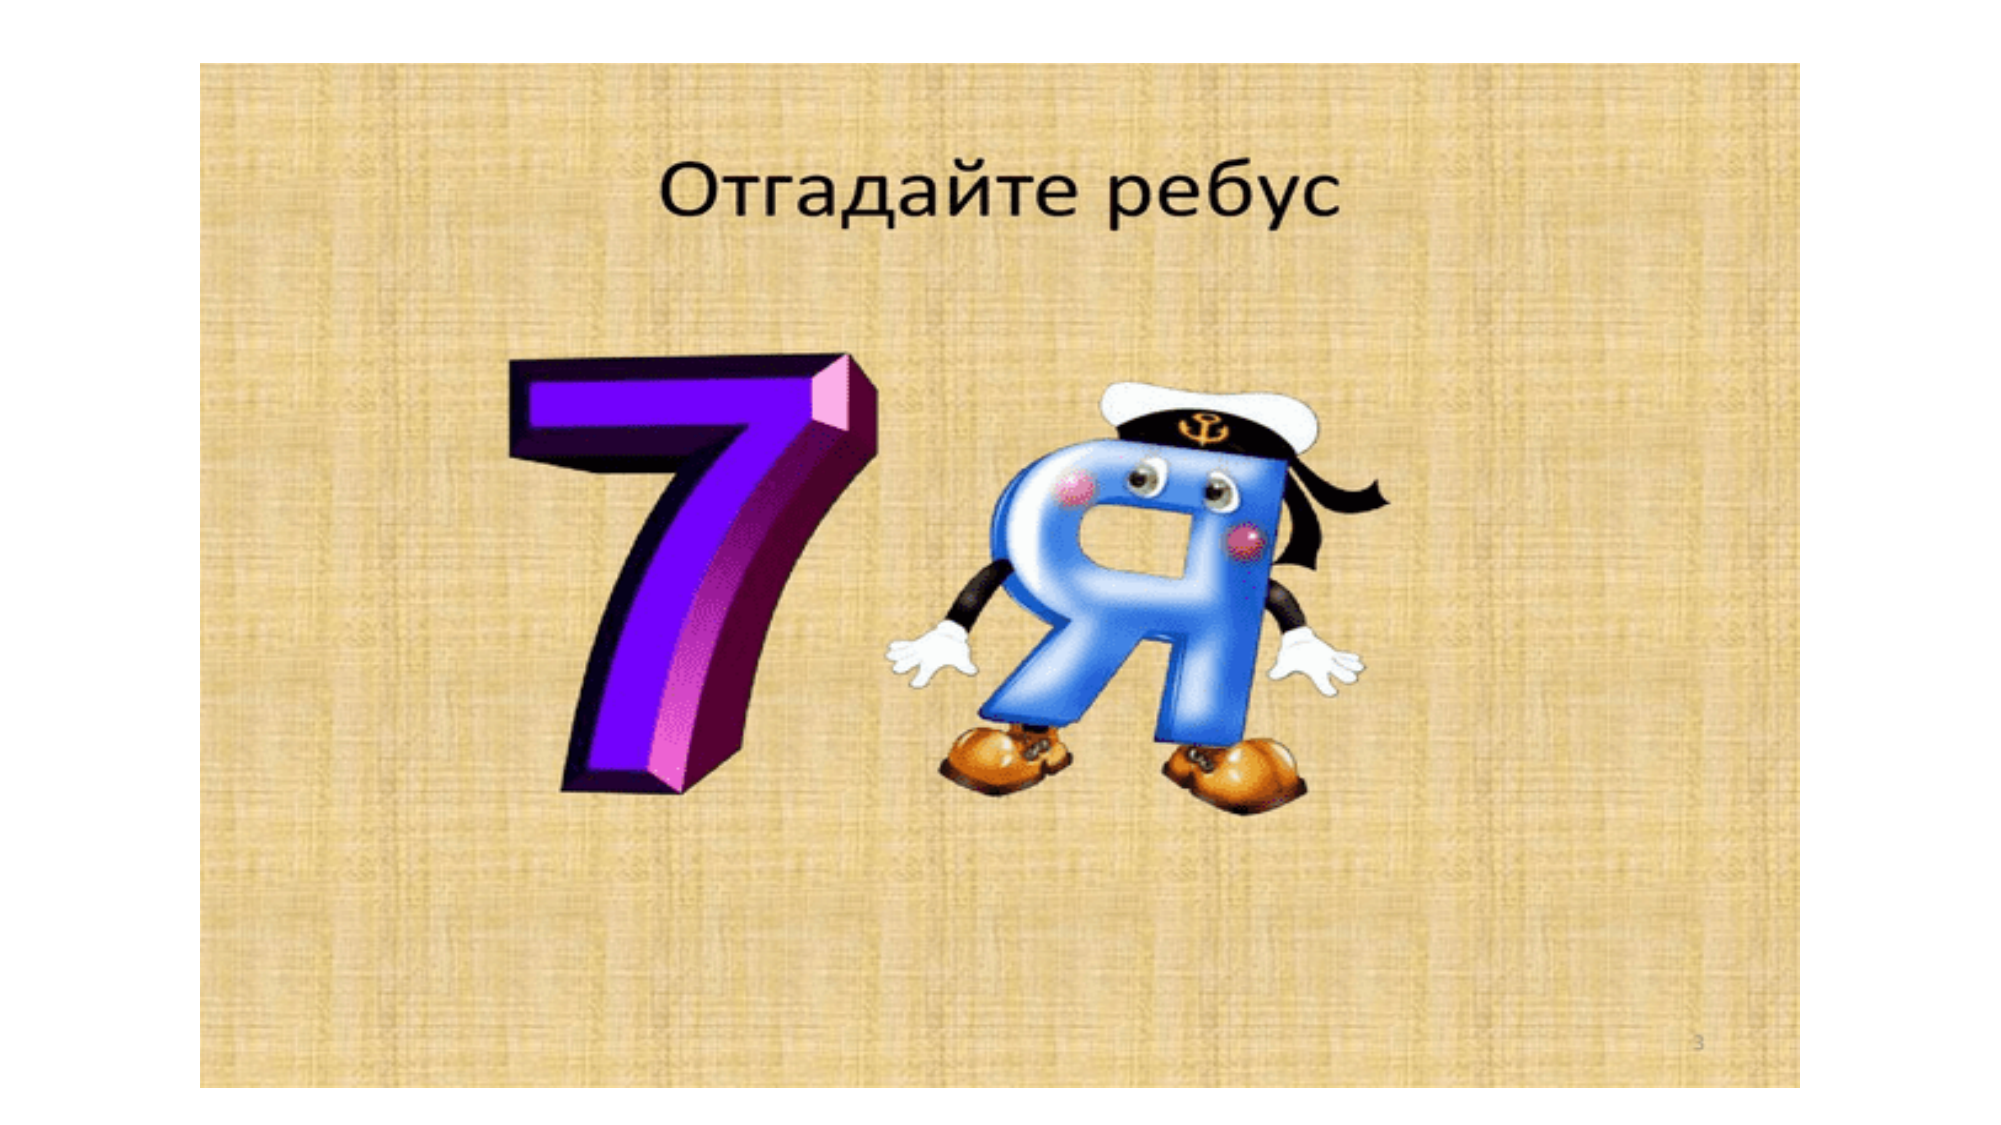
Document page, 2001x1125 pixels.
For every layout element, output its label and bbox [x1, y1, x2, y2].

picture [199, 63, 1800, 1088]
